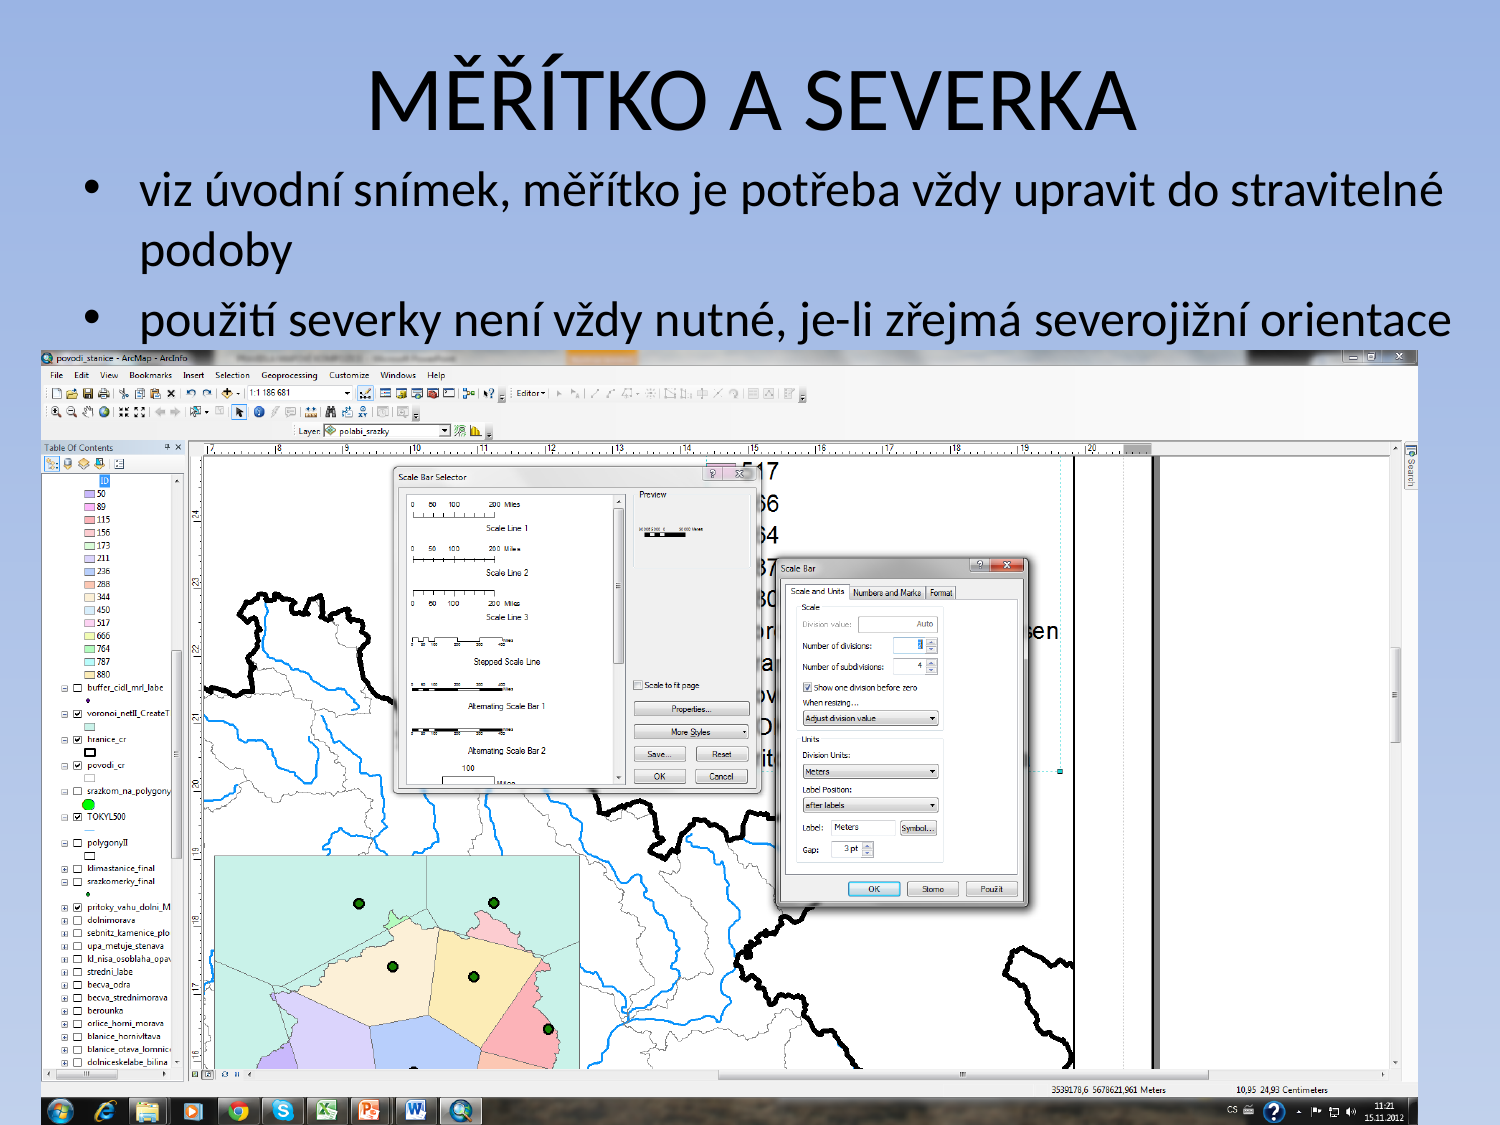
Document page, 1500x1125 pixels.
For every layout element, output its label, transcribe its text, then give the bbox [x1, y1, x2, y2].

list viz úvodní snímek, měřítko je potřeba vždy upravit do stravitelné podoby použití severky není vždy nutné, je-li zřejmá severojižní orientace [68, 149, 1471, 892]
picture [41, 350, 1418, 1125]
title MĚŘÍTKO A SEVERKA [76, 0, 1427, 149]
